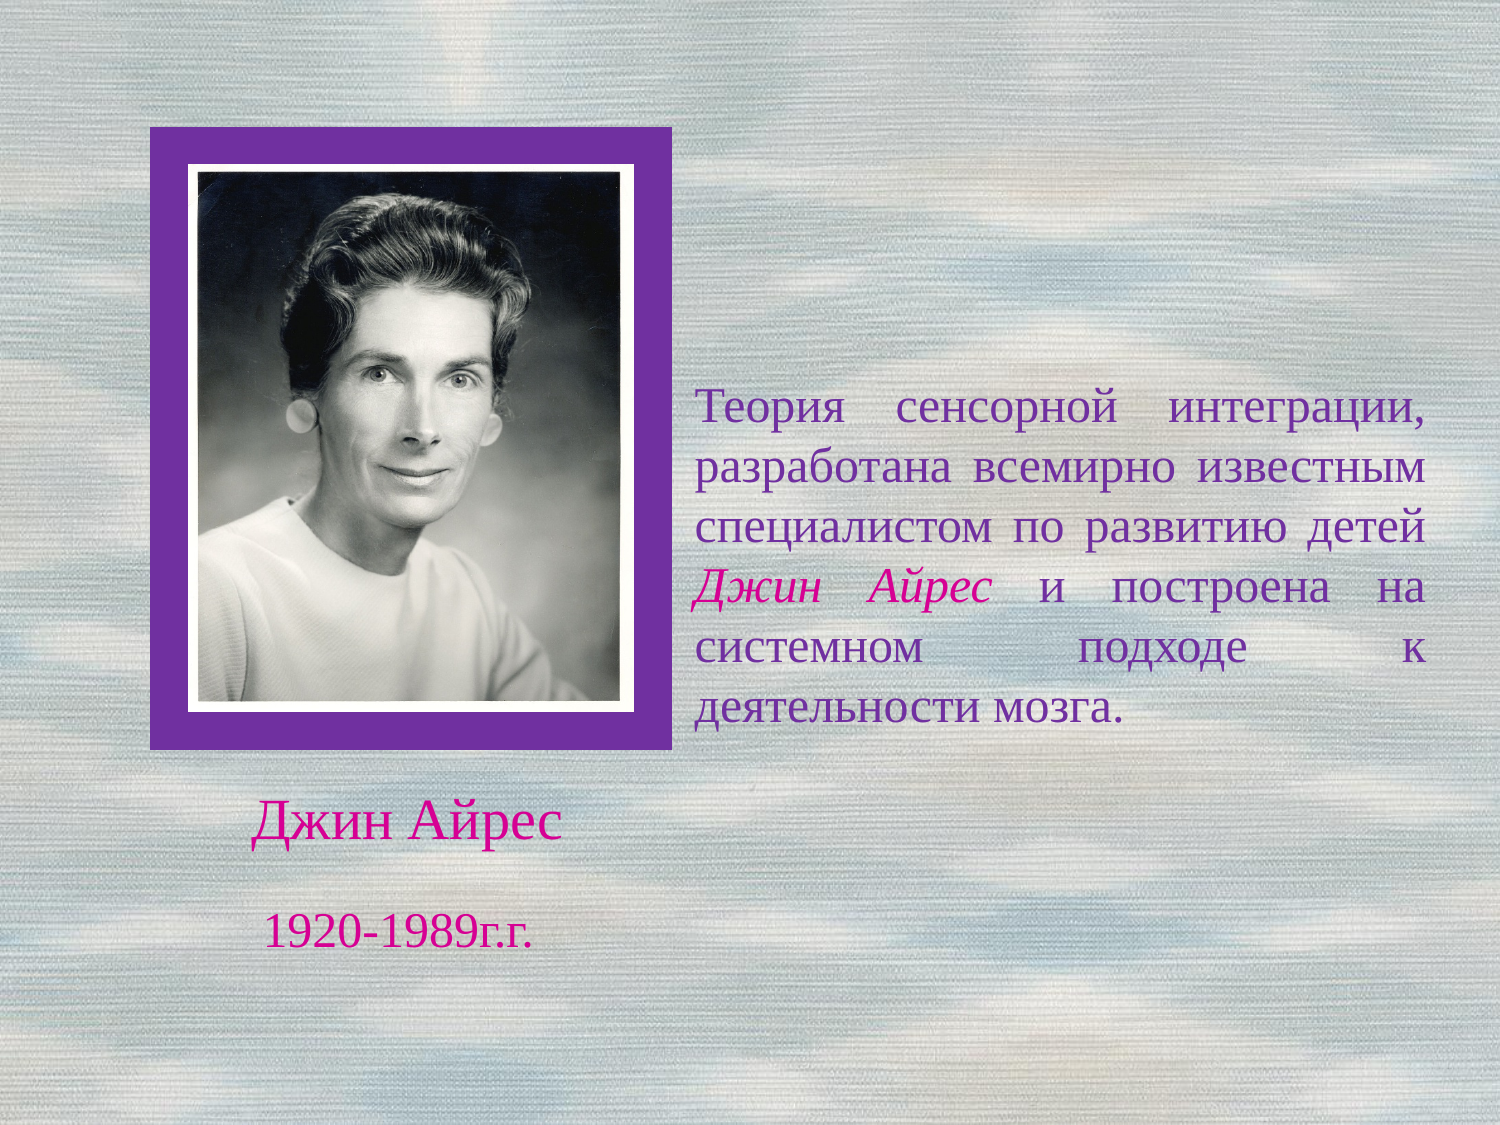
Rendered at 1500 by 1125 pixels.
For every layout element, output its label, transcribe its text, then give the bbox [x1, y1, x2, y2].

picture [0, 0, 1500, 1125]
text_box Теория сенсорной интеграции, разработана всемирно известным специалистом по развитию детей Джин Айрес и построена на системном подходе к деятельности мозга. [679, 365, 1442, 741]
text_box Джин Айрес [236, 773, 579, 859]
text_box 1920-1989г.г. [247, 890, 549, 966]
